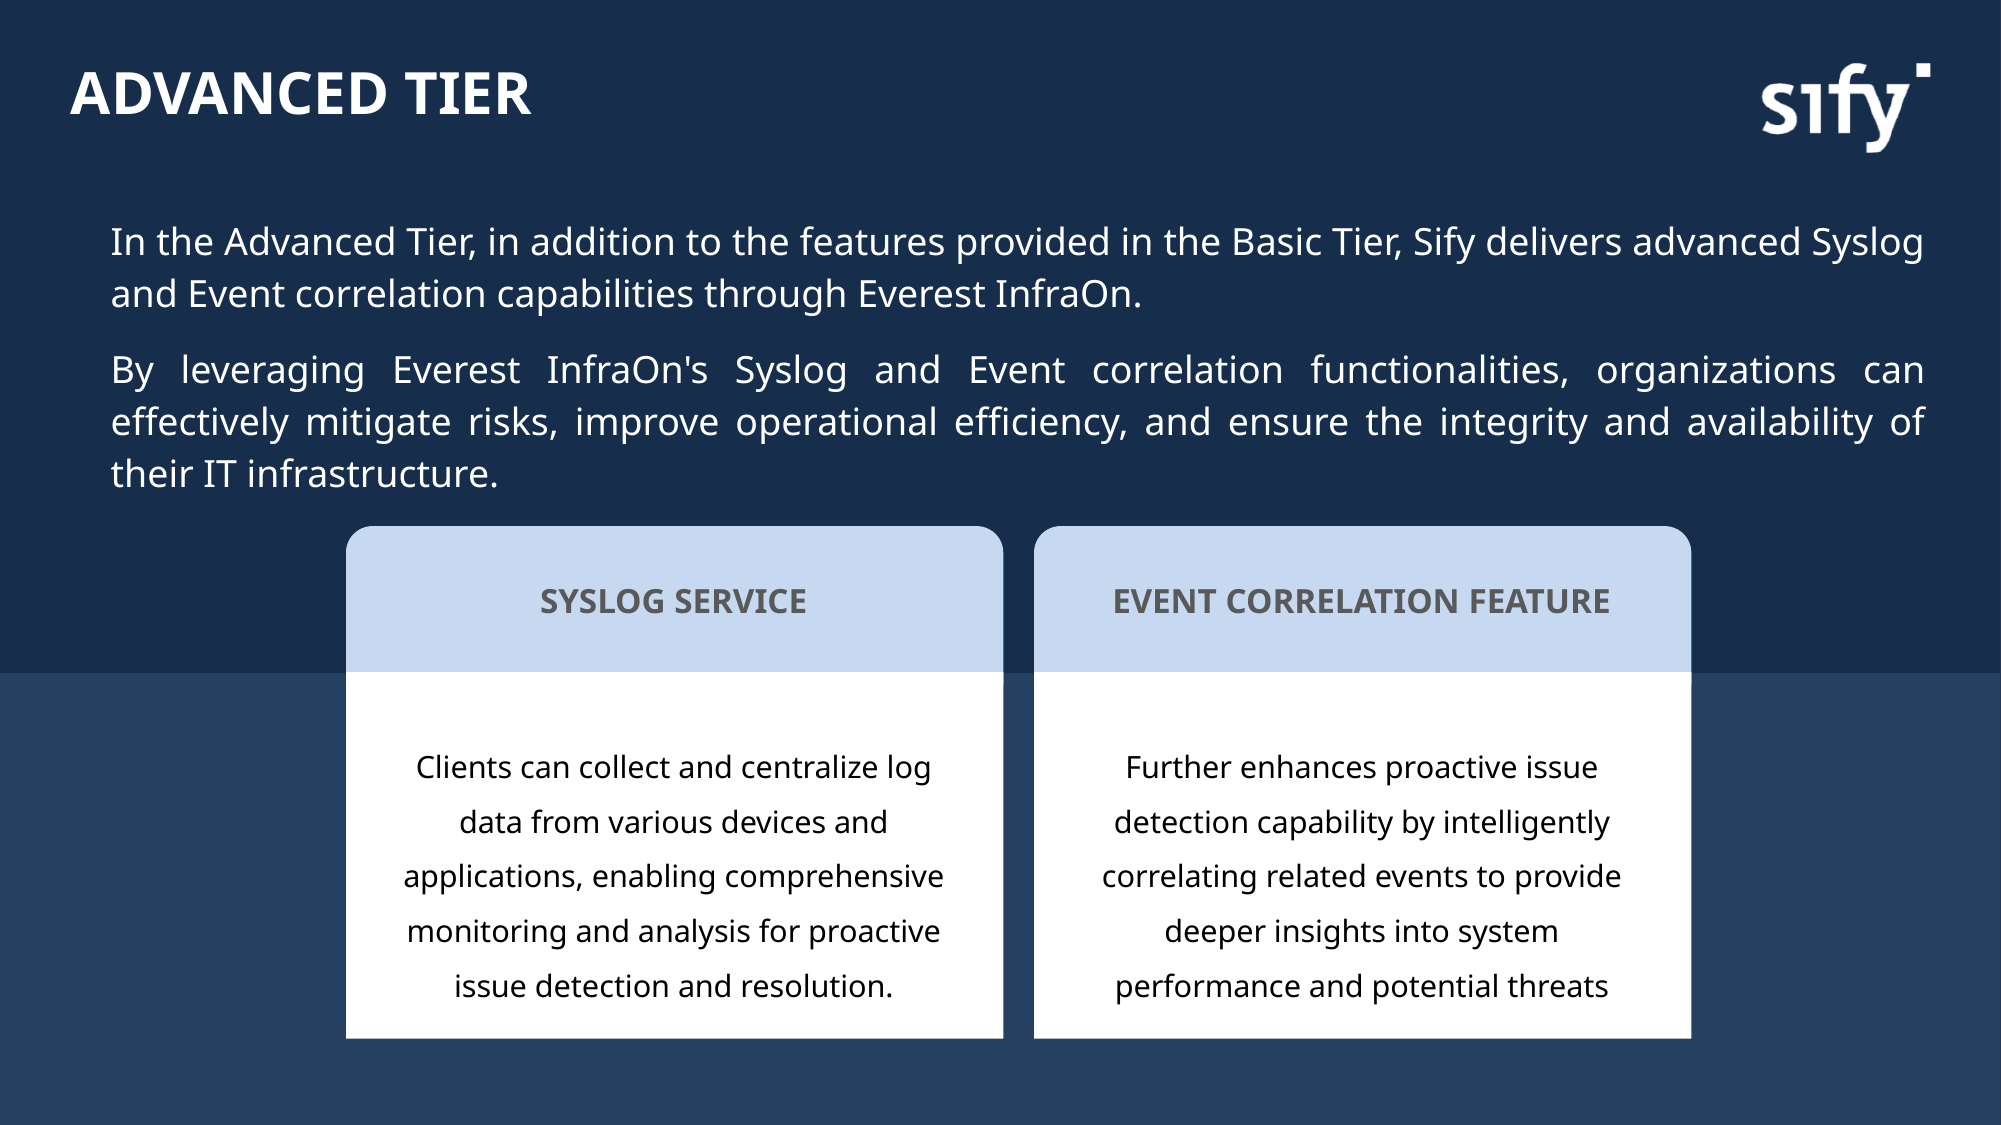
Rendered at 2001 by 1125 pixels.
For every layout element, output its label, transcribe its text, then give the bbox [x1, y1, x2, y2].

text_box ADVANCED TIER [70, 46, 1930, 137]
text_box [345, 525, 1692, 1039]
picture [1743, 50, 1942, 164]
text_box [0, 671, 2000, 1125]
text_box In the Advanced Tier, in addition to the features provided in the Basic Tier, Sify delivers advanced Syslog and Event correlation capabilities through Everest InfraOn. By leveraging Everest InfraOn's Syslog and Event correlation functionalities, organizations can effectively mitigate risks, improve operational efficiency, and ensure the integrity and availability of their IT infrastructure. [95, 203, 1942, 503]
